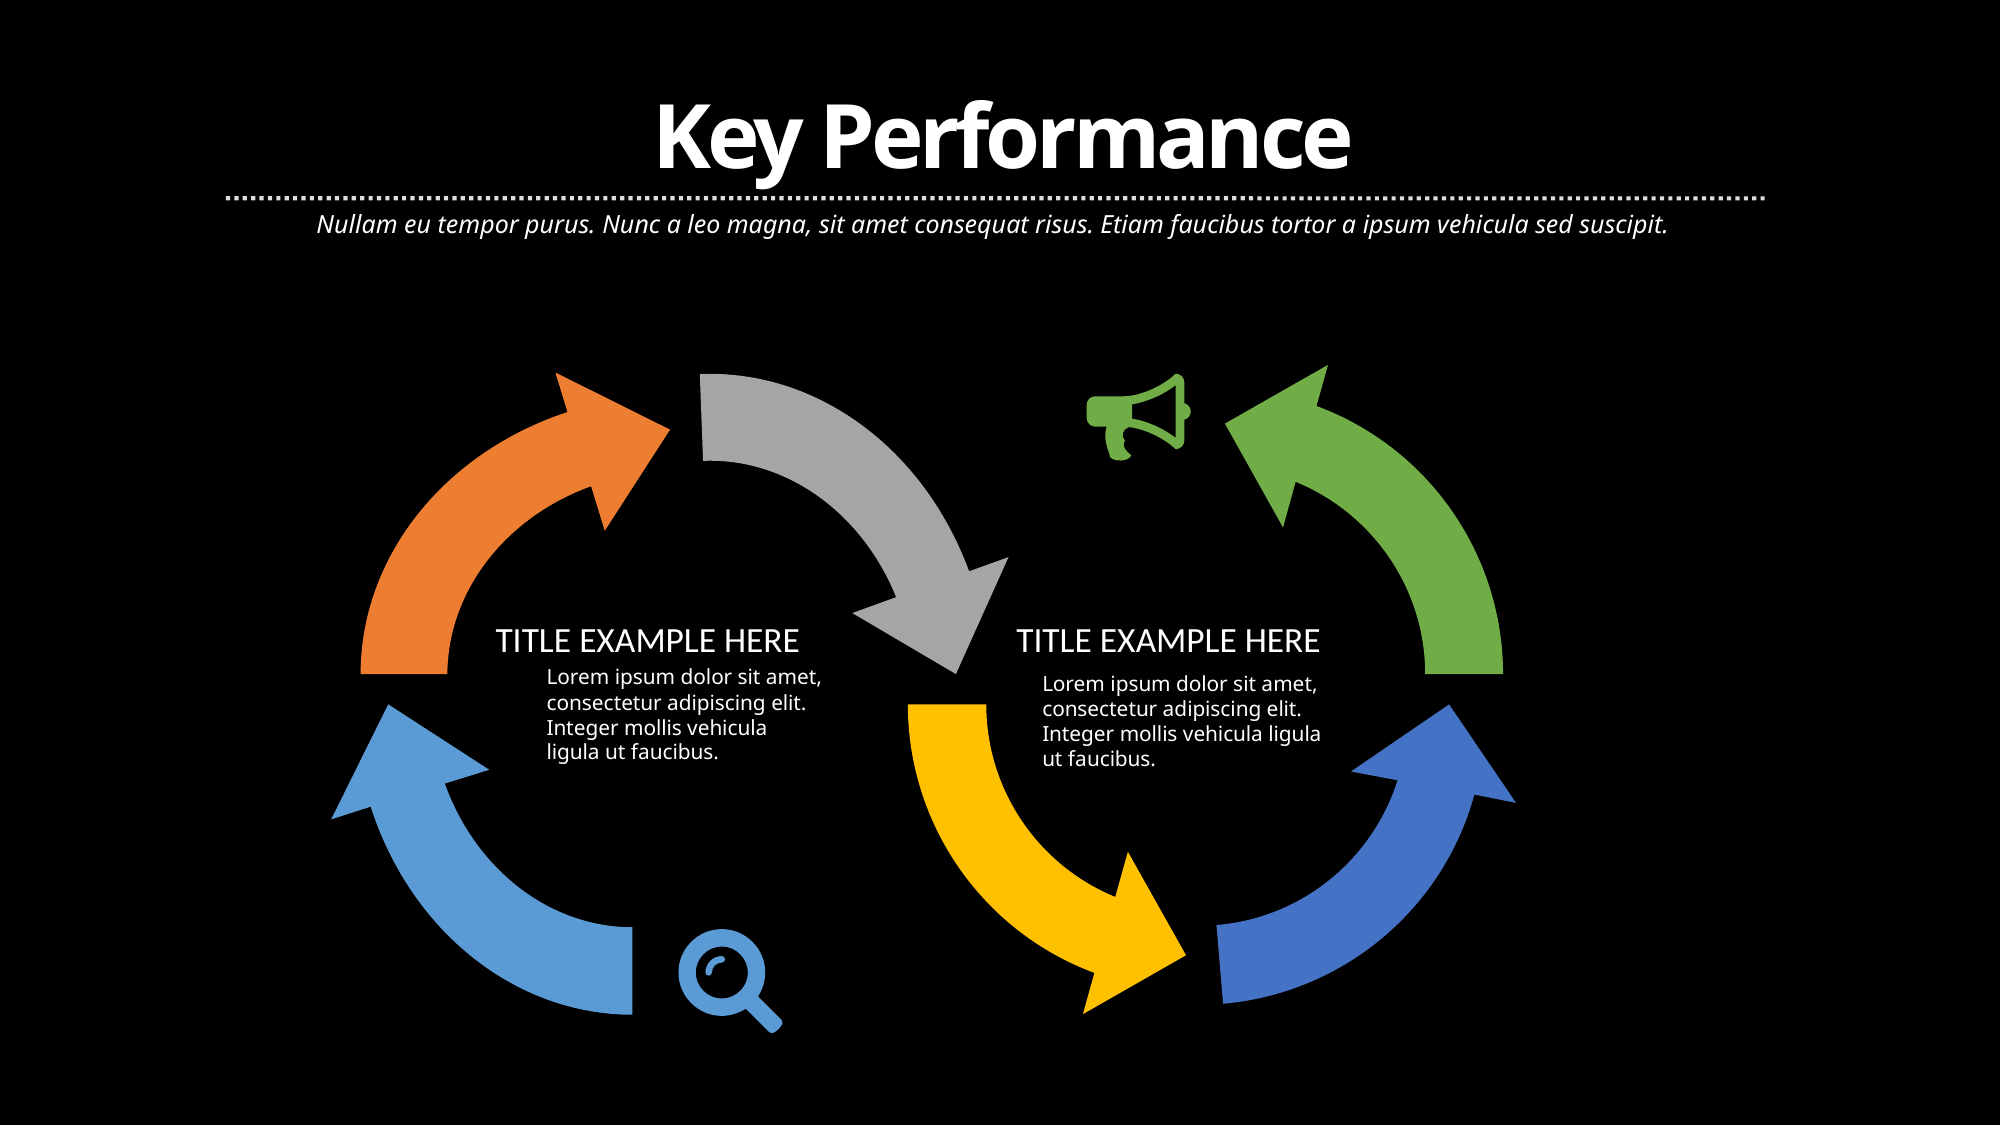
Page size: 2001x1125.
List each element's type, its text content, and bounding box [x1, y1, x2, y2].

text_box [678, 929, 783, 1034]
text_box Key Performance [642, 74, 1365, 192]
text_box [360, 372, 671, 675]
text_box Nullam eu tempor purus. Nunc a leo magna, sit amet consequat risus. Etiam faucibus tortor a ipsum vehicula sed suscipit. [117, 203, 1878, 244]
text_box Lorem ipsum dolor sit amet, consectetur adipiscing elit. Integer mollis vehicula ligula ut faucibus. [1042, 670, 1328, 740]
text_box [907, 704, 1187, 1015]
text_box [1224, 364, 1504, 675]
text_box TITLE EXAMPLE HERE [492, 612, 854, 663]
text_box [1216, 704, 1517, 1004]
text_box [699, 373, 1009, 675]
text_box TITLE EXAMPLE HERE [1013, 612, 1375, 663]
text_box [1086, 373, 1191, 461]
text_box [331, 704, 633, 1015]
text_box Lorem ipsum dolor sit amet, consectetur adipiscing elit. Integer mollis vehicula ligula ut faucibus. [546, 664, 825, 756]
